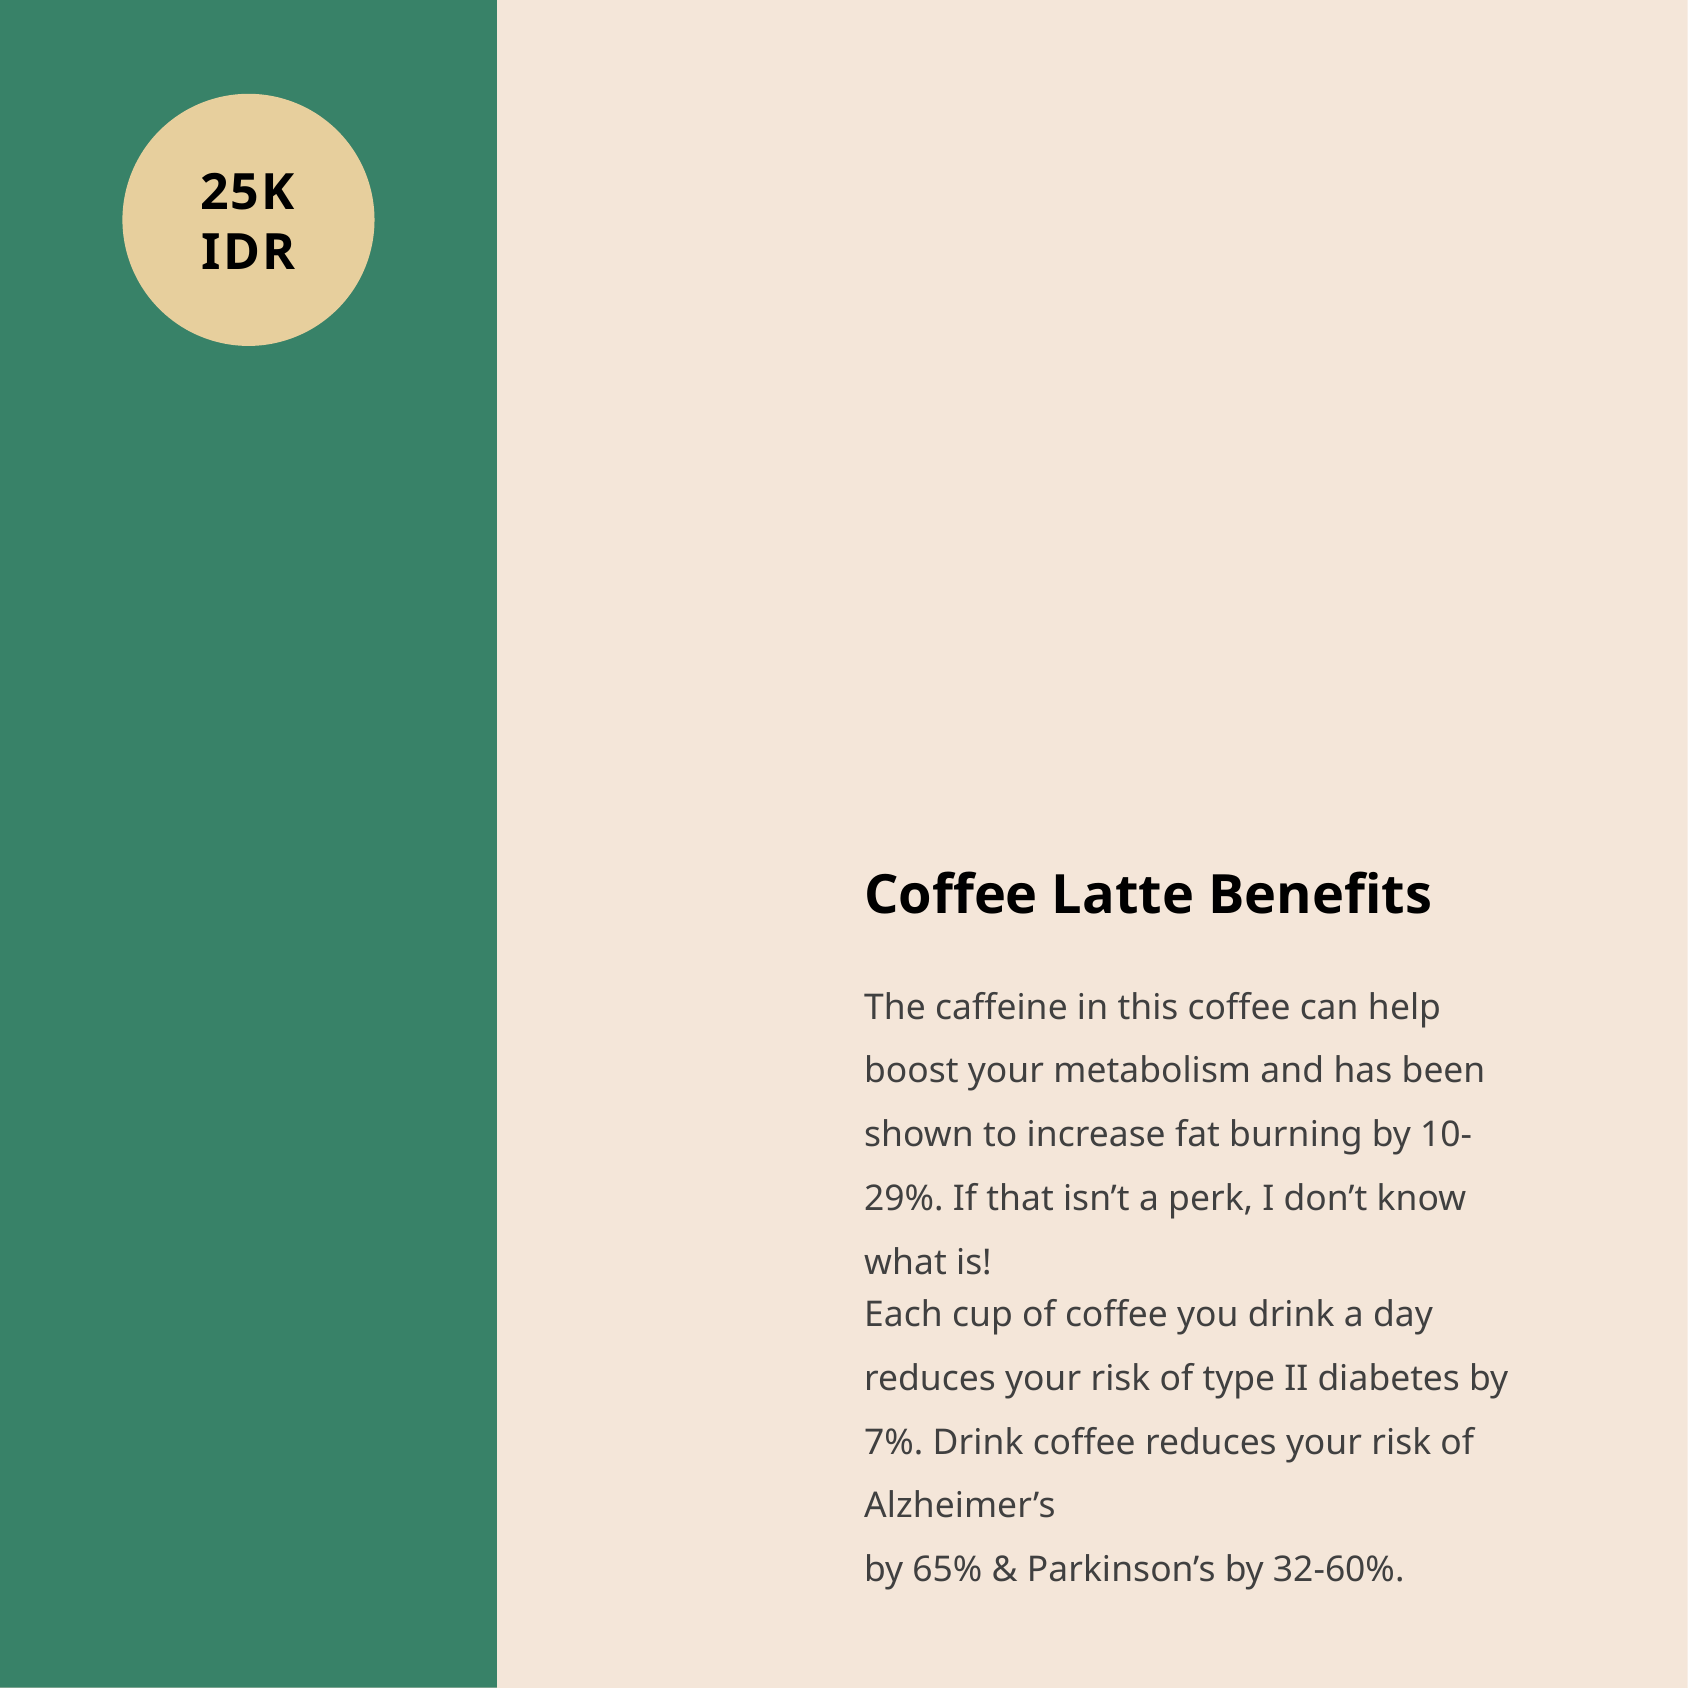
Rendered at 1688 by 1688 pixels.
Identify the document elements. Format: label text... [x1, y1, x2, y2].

picture [170, 0, 1688, 1544]
text_box 25K IDR [121, 92, 376, 347]
text_box Coffee Latte Benefits [849, 852, 1516, 932]
text_box Each cup of coffee you drink a day reduces your risk of type II diabetes by 7%. Drink coffee reduces your risk of Alzheimer’s by 65% & Parkinson’s by 32-60%. [849, 1262, 1561, 1597]
text_box The caffeine in this coffee can help boost your metabolism and has been shown to increase fat burning by 10-29%. If that isn’t a perk, I don’t know what is! [849, 955, 1536, 1262]
